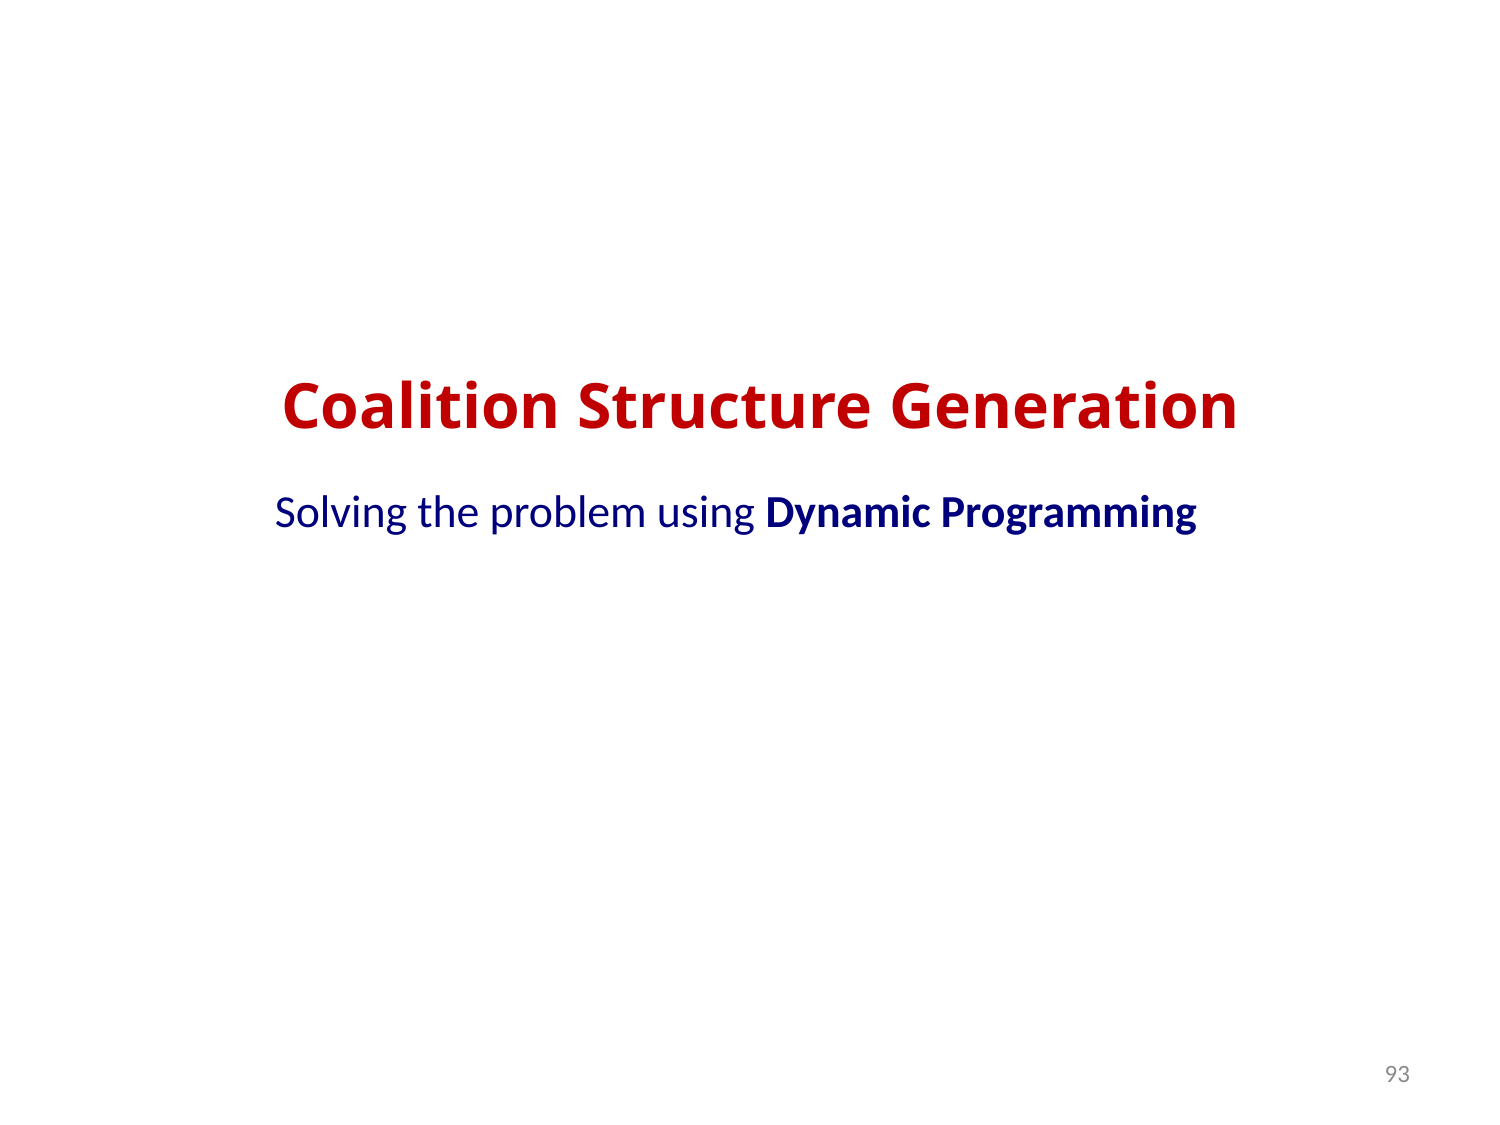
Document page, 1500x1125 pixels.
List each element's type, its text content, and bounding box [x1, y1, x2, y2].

slide_number 93 [1074, 1042, 1425, 1103]
text_box Coalition Structure Generation [122, 358, 1400, 449]
text_box Solving the problem using Dynamic Programming [96, 474, 1375, 545]
